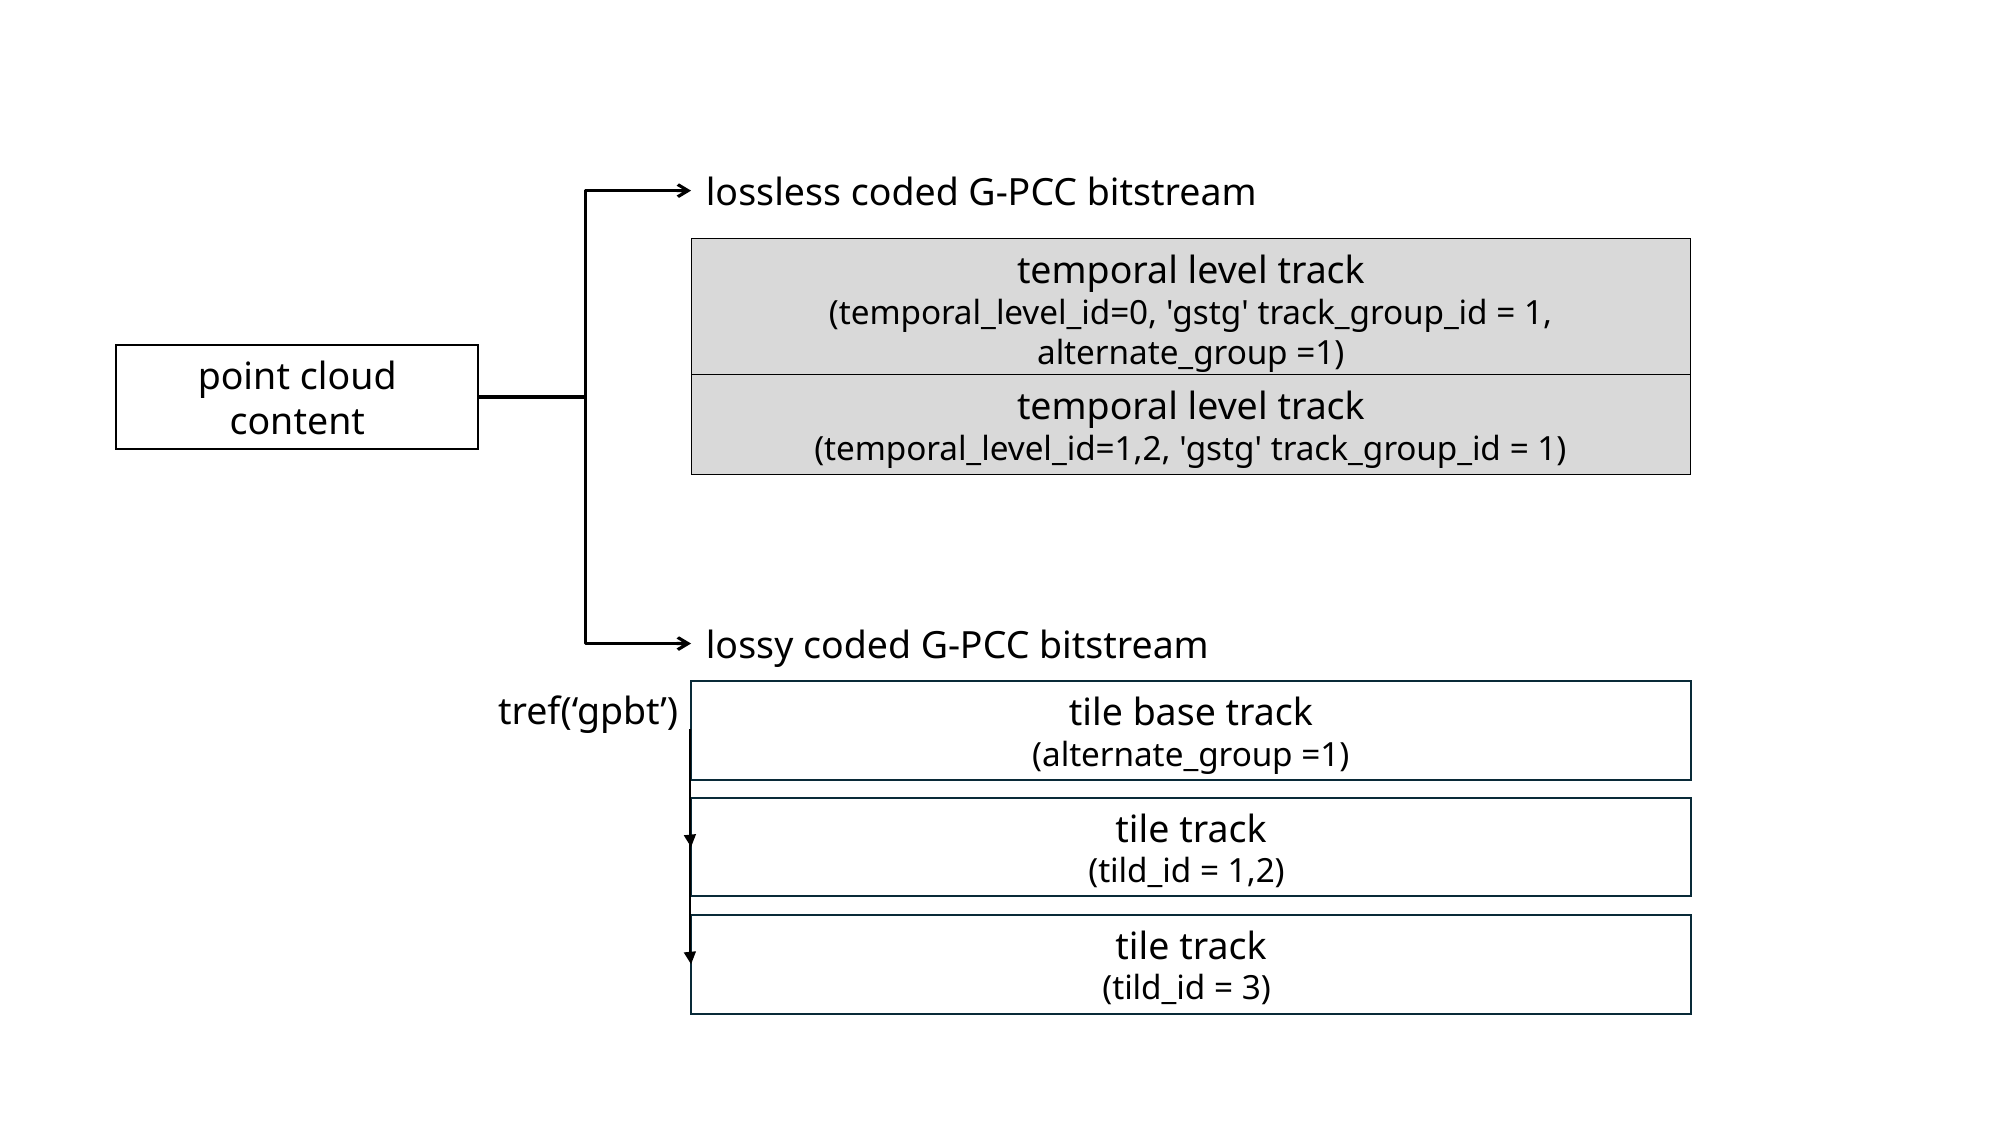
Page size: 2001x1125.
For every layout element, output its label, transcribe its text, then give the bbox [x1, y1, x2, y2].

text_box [477, 190, 692, 374]
text_box lossless coded G-PCC bitstream [691, 160, 1691, 221]
text_box temporal level track (temporal_level_id=1,2, 'gstg' track_group_id = 1) [692, 374, 1691, 475]
text_box lossy coded G-PCC bitstream [691, 613, 1691, 674]
text_box tile track (tild_id = 3) [689, 913, 1693, 1015]
text_box tref(‘gpbt’) [437, 679, 694, 740]
text_box tile track (tild_id = 1,2) [694, 796, 1693, 898]
text_box tile base track (alternate_group =1) [694, 679, 1693, 781]
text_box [477, 374, 692, 645]
text_box temporal level track (temporal_level_id=0, 'gstg' track_group_id = 1, alternate_group =1) [692, 238, 1691, 374]
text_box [690, 729, 694, 965]
text_box point cloud content [115, 343, 477, 451]
